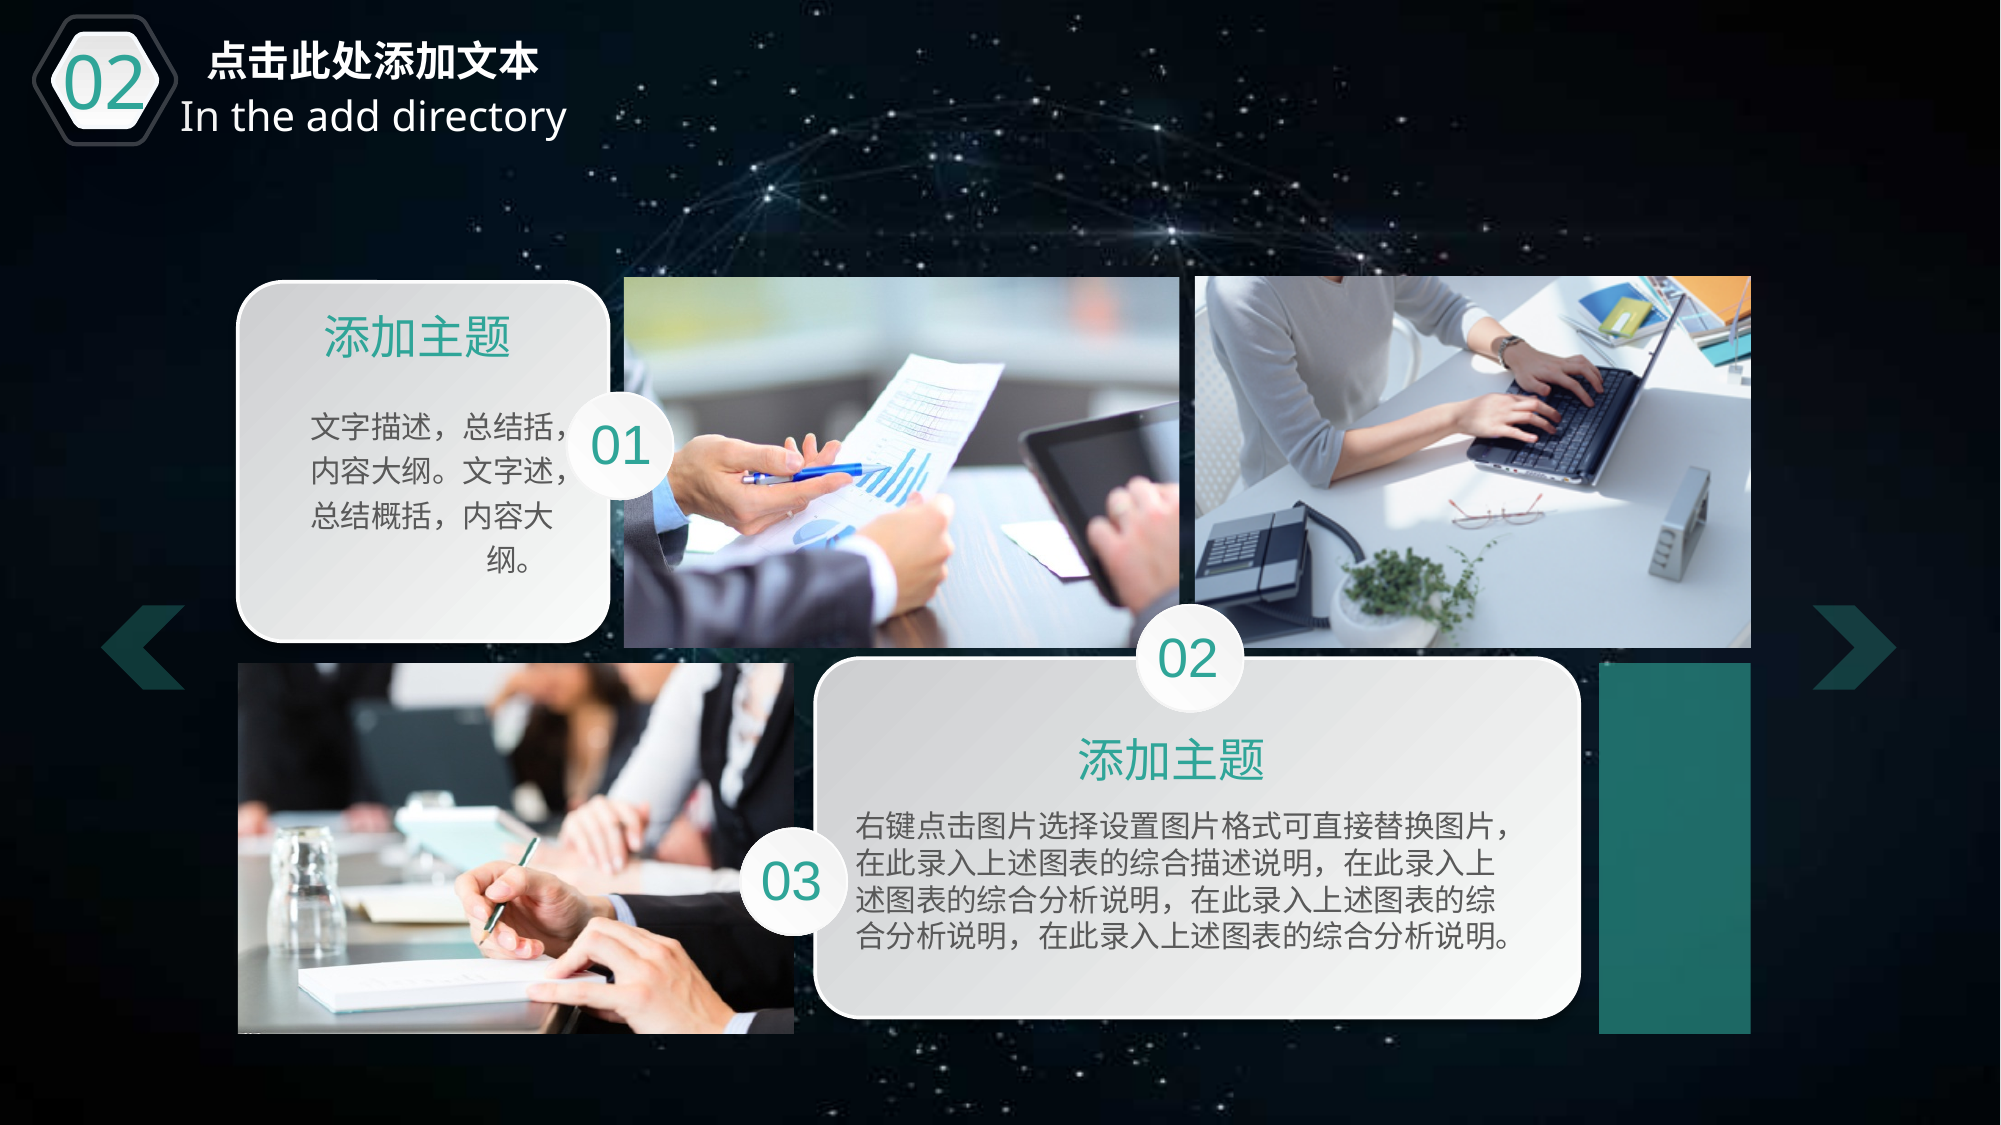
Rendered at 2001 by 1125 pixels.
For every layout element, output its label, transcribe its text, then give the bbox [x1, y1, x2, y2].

text_box 文字描述，总结括，内容大纲。文字述，总结概括，内容大纲。 [272, 390, 575, 632]
text_box In the add directory [223, 82, 582, 148]
text_box [1194, 276, 1751, 648]
text_box [237, 663, 794, 1034]
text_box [34, 16, 177, 145]
text_box 添加主题 [1057, 720, 1566, 797]
text_box [236, 280, 610, 643]
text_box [565, 391, 675, 501]
picture [0, 0, 2001, 1125]
text_box [1812, 605, 1897, 690]
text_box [1135, 603, 1245, 713]
text_box [623, 277, 1180, 648]
text_box 点击此处添加文本 [191, 27, 556, 82]
text_box [814, 657, 1581, 1019]
text_box [1599, 663, 1751, 1034]
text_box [739, 827, 849, 936]
text_box [100, 605, 185, 690]
text_box 添加主题 [179, 297, 533, 375]
text_box 右键点击图片选择设置图片格式可直接替换图片，在此录入上述图表的综合描述说明，在此录入上述图表的综合分析说明，在此录入上述图表的综合分析说明，在此录入上述图表的综合分析说明。 [834, 797, 1538, 1001]
